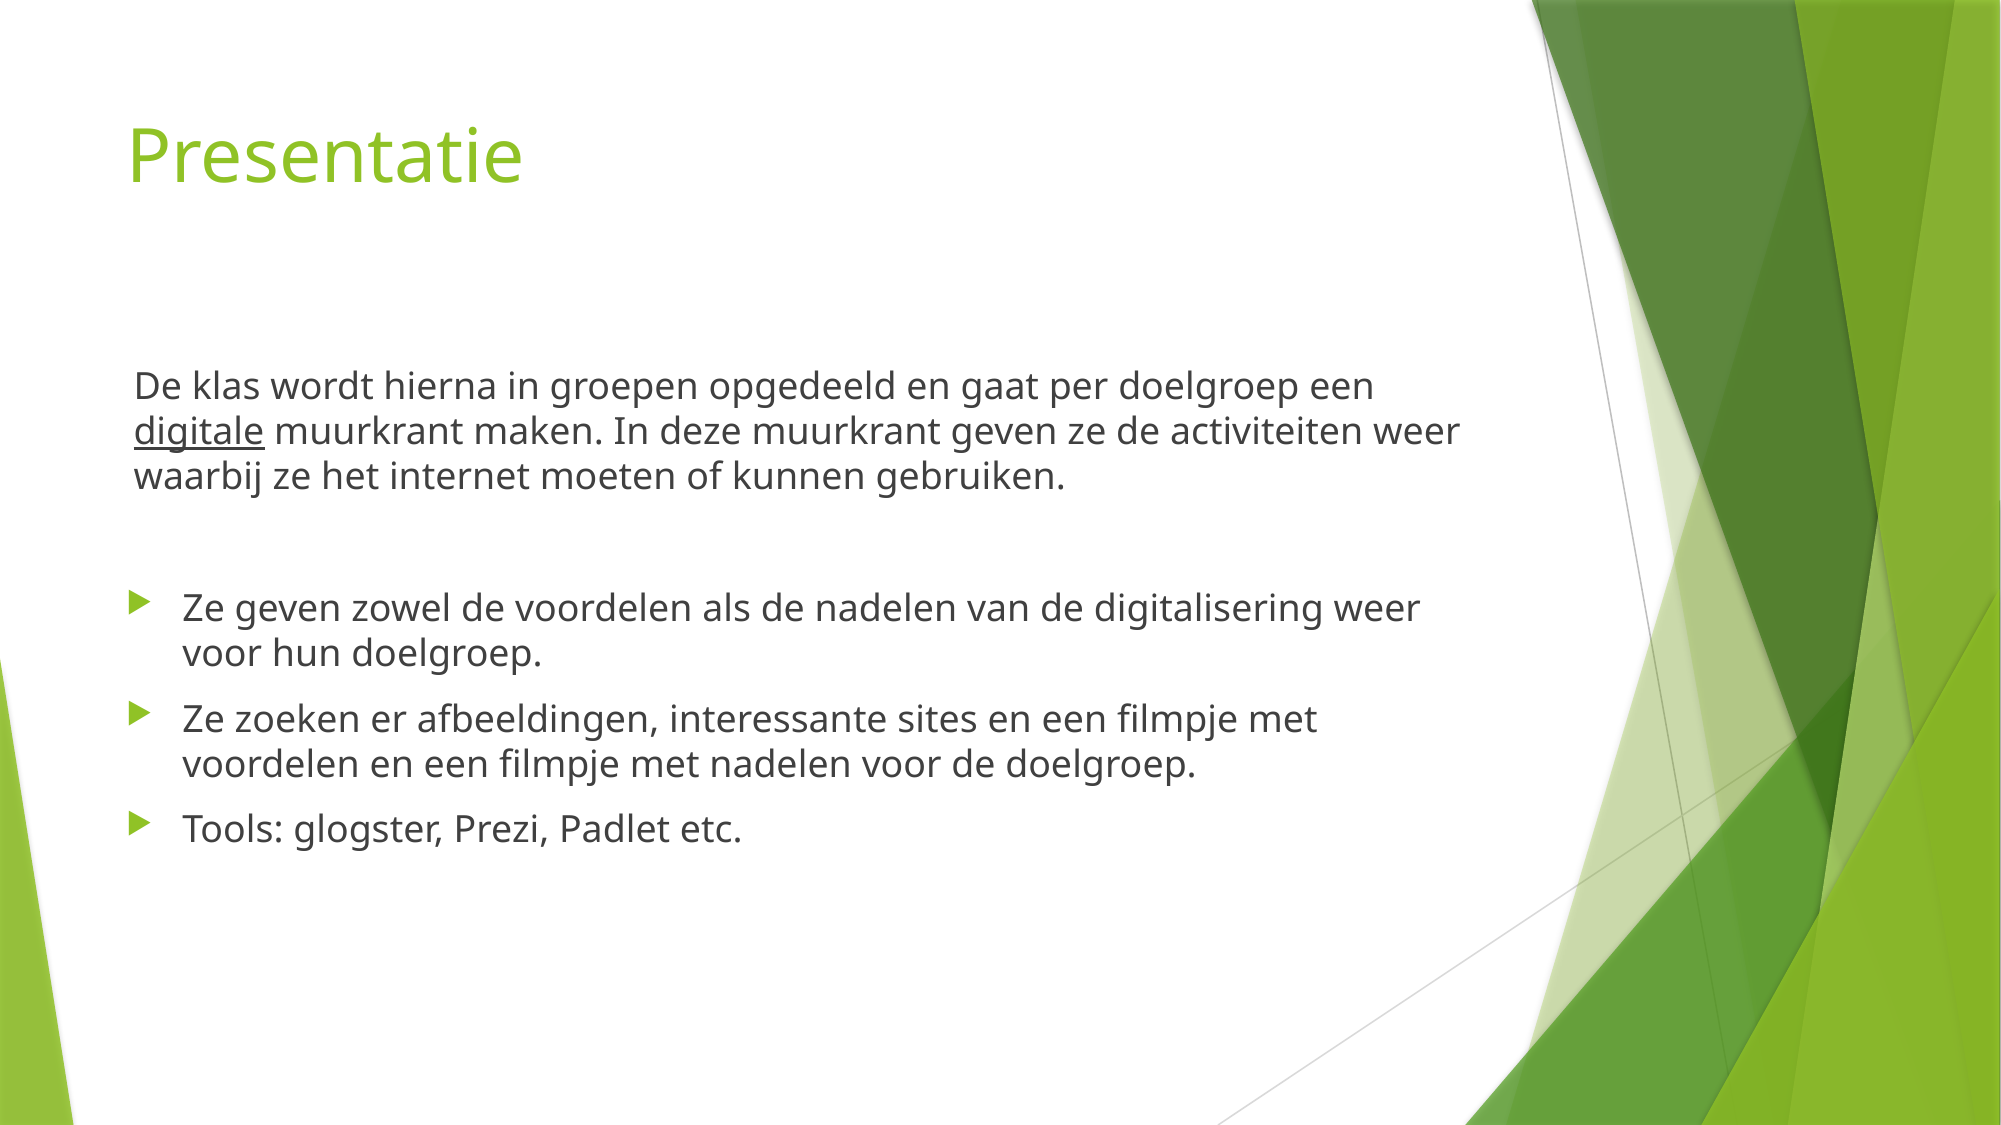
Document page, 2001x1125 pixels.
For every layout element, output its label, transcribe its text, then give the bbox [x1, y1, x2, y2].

list De klas wordt hierna in groepen opgedeeld en gaat per doelgroep een digitale muurkrant maken. In deze muurkrant geven ze de activiteiten weer waarbij ze het internet moeten of kunnen gebruiken. Ze geven zowel de voordelen als de nadelen van de digitalisering weer voor hun doelgroep. Ze zoeken er afbeeldingen, interessante sites en een filmpje met voordelen en een filmpje met nadelen voor de doelgroep. Tools: glogster, Prezi, Padlet etc. [111, 354, 1522, 992]
title Presentatie [111, 99, 1522, 317]
